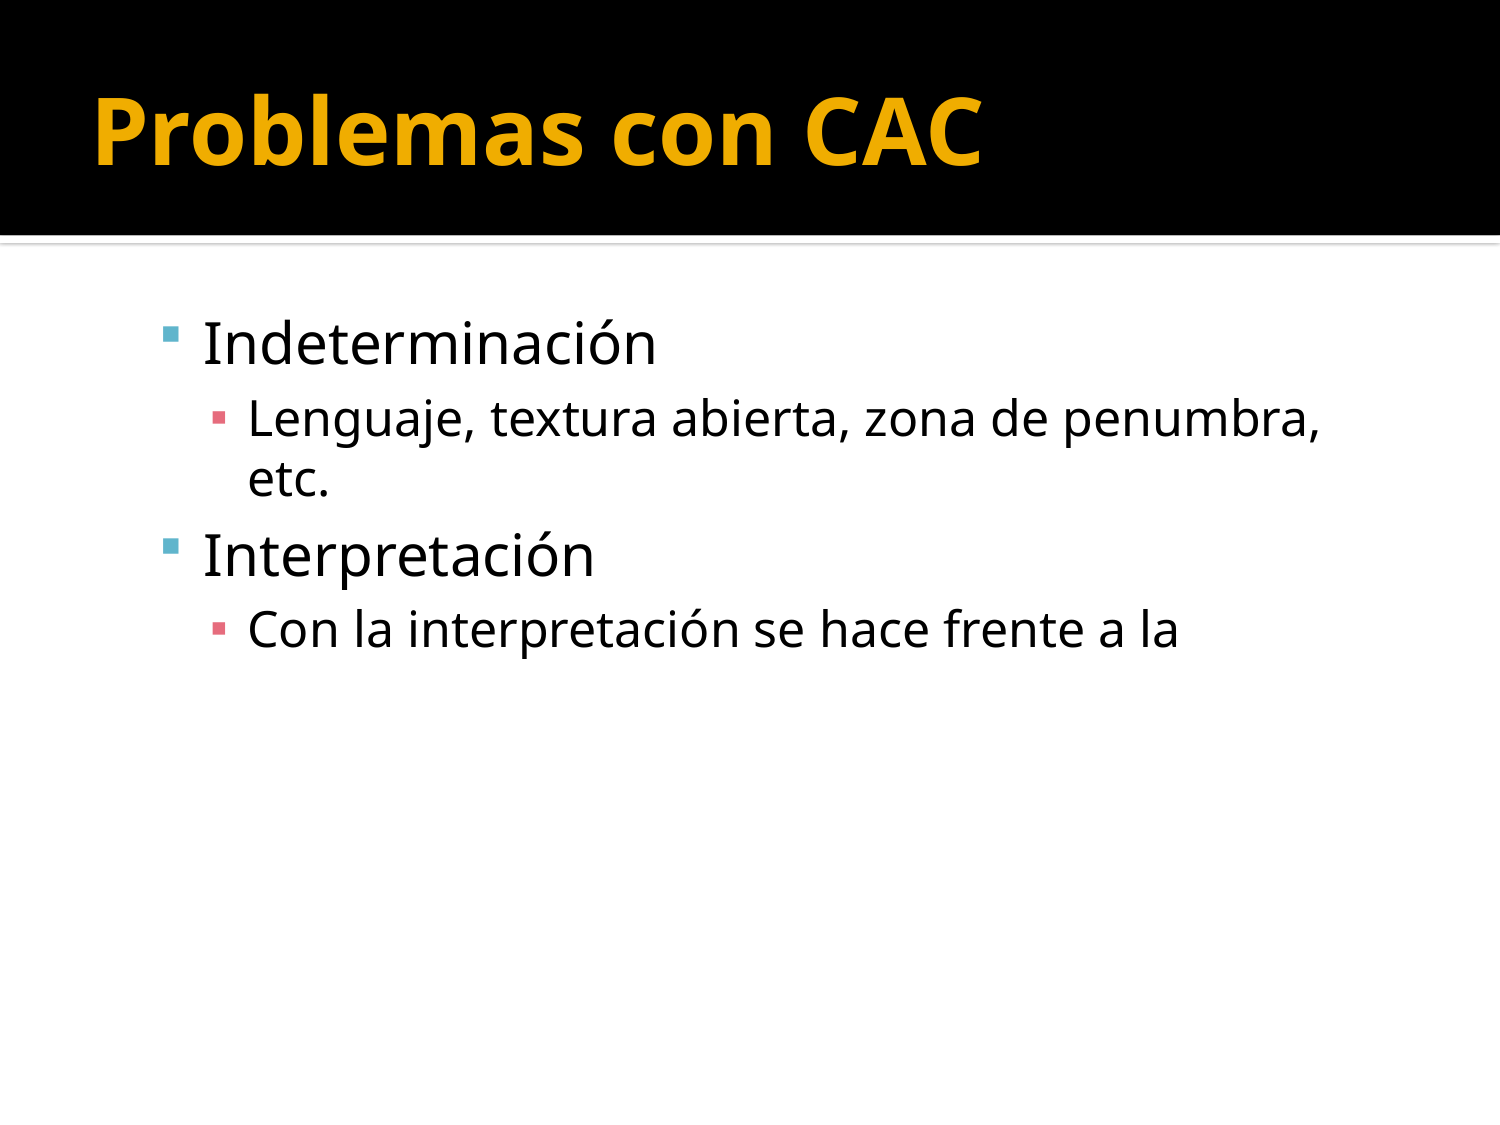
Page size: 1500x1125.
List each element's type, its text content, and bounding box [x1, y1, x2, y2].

list Indeterminación Lenguaje, textura abierta, zona de penumbra, etc. Interpretación Con la interpretación se hace frente a la [75, 291, 1425, 1050]
title Problemas con CAC [75, 25, 1425, 231]
